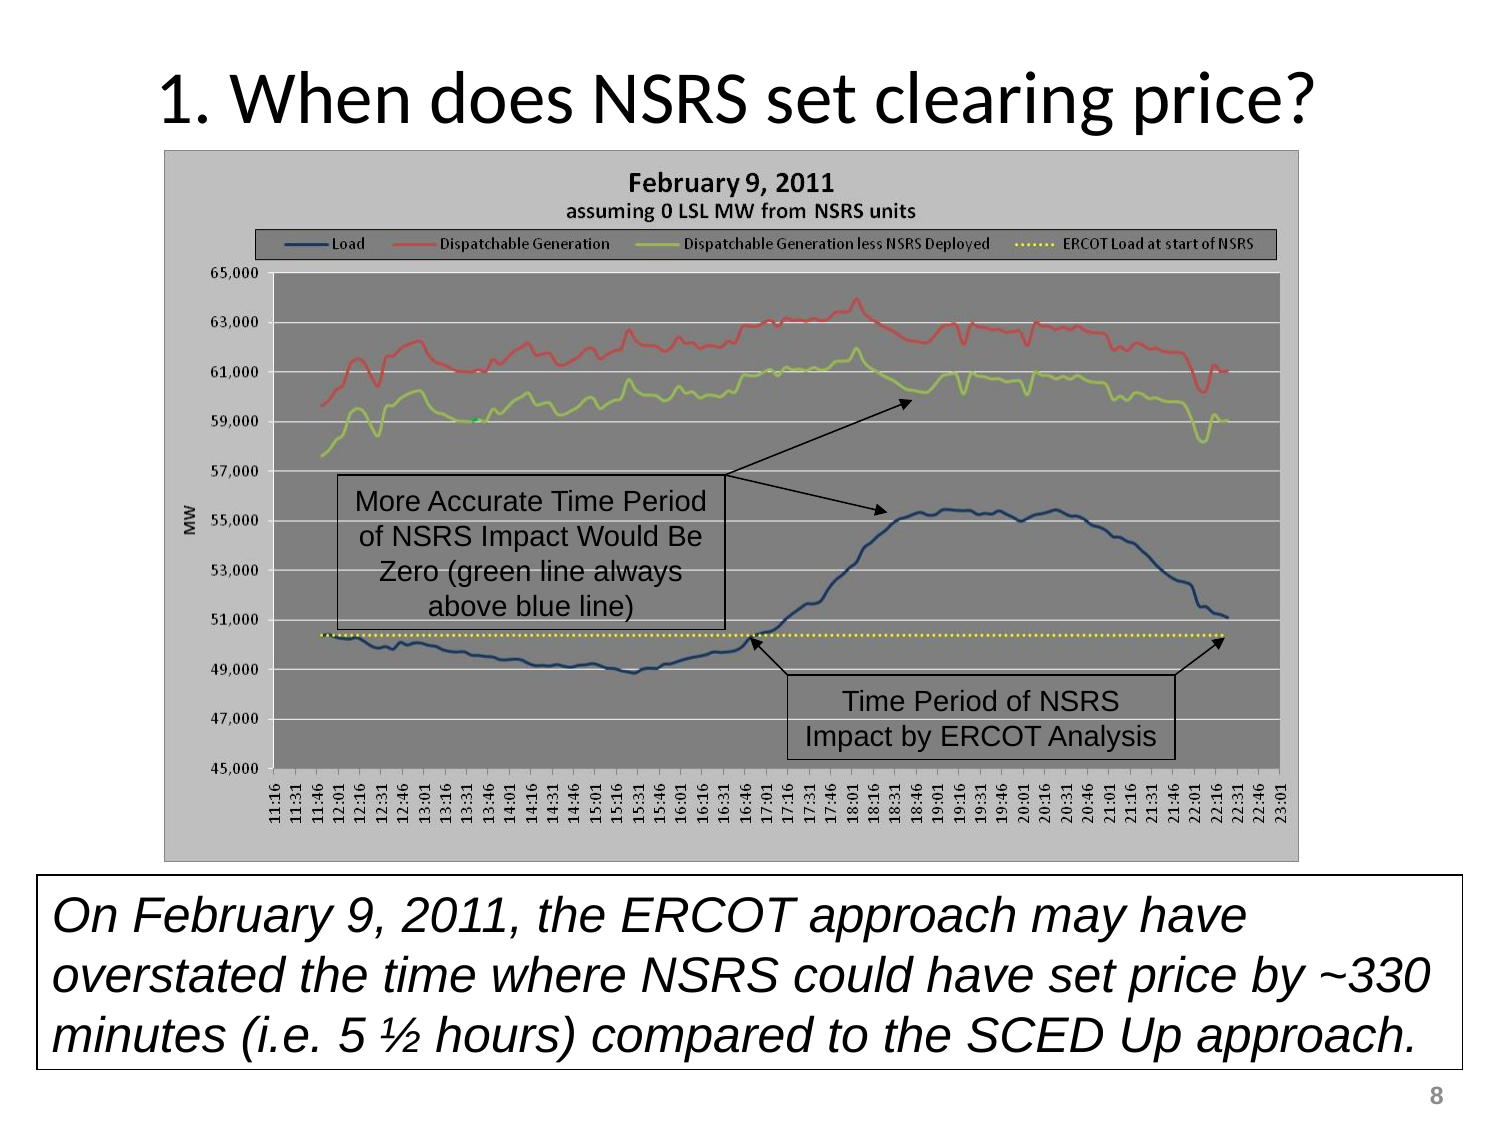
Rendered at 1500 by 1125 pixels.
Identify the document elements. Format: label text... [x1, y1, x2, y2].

text_box 8 [1108, 1065, 1459, 1125]
text_box 1. When does NSRS set clearing price? [24, 37, 1450, 150]
picture [162, 149, 1301, 863]
text_box On February 9, 2011, the ERCOT approach may have overstated the time where NSRS could have set price by ~330 minutes (i.e. 5 ½ hours) compared to the SCED Up approach. [37, 874, 1463, 1070]
